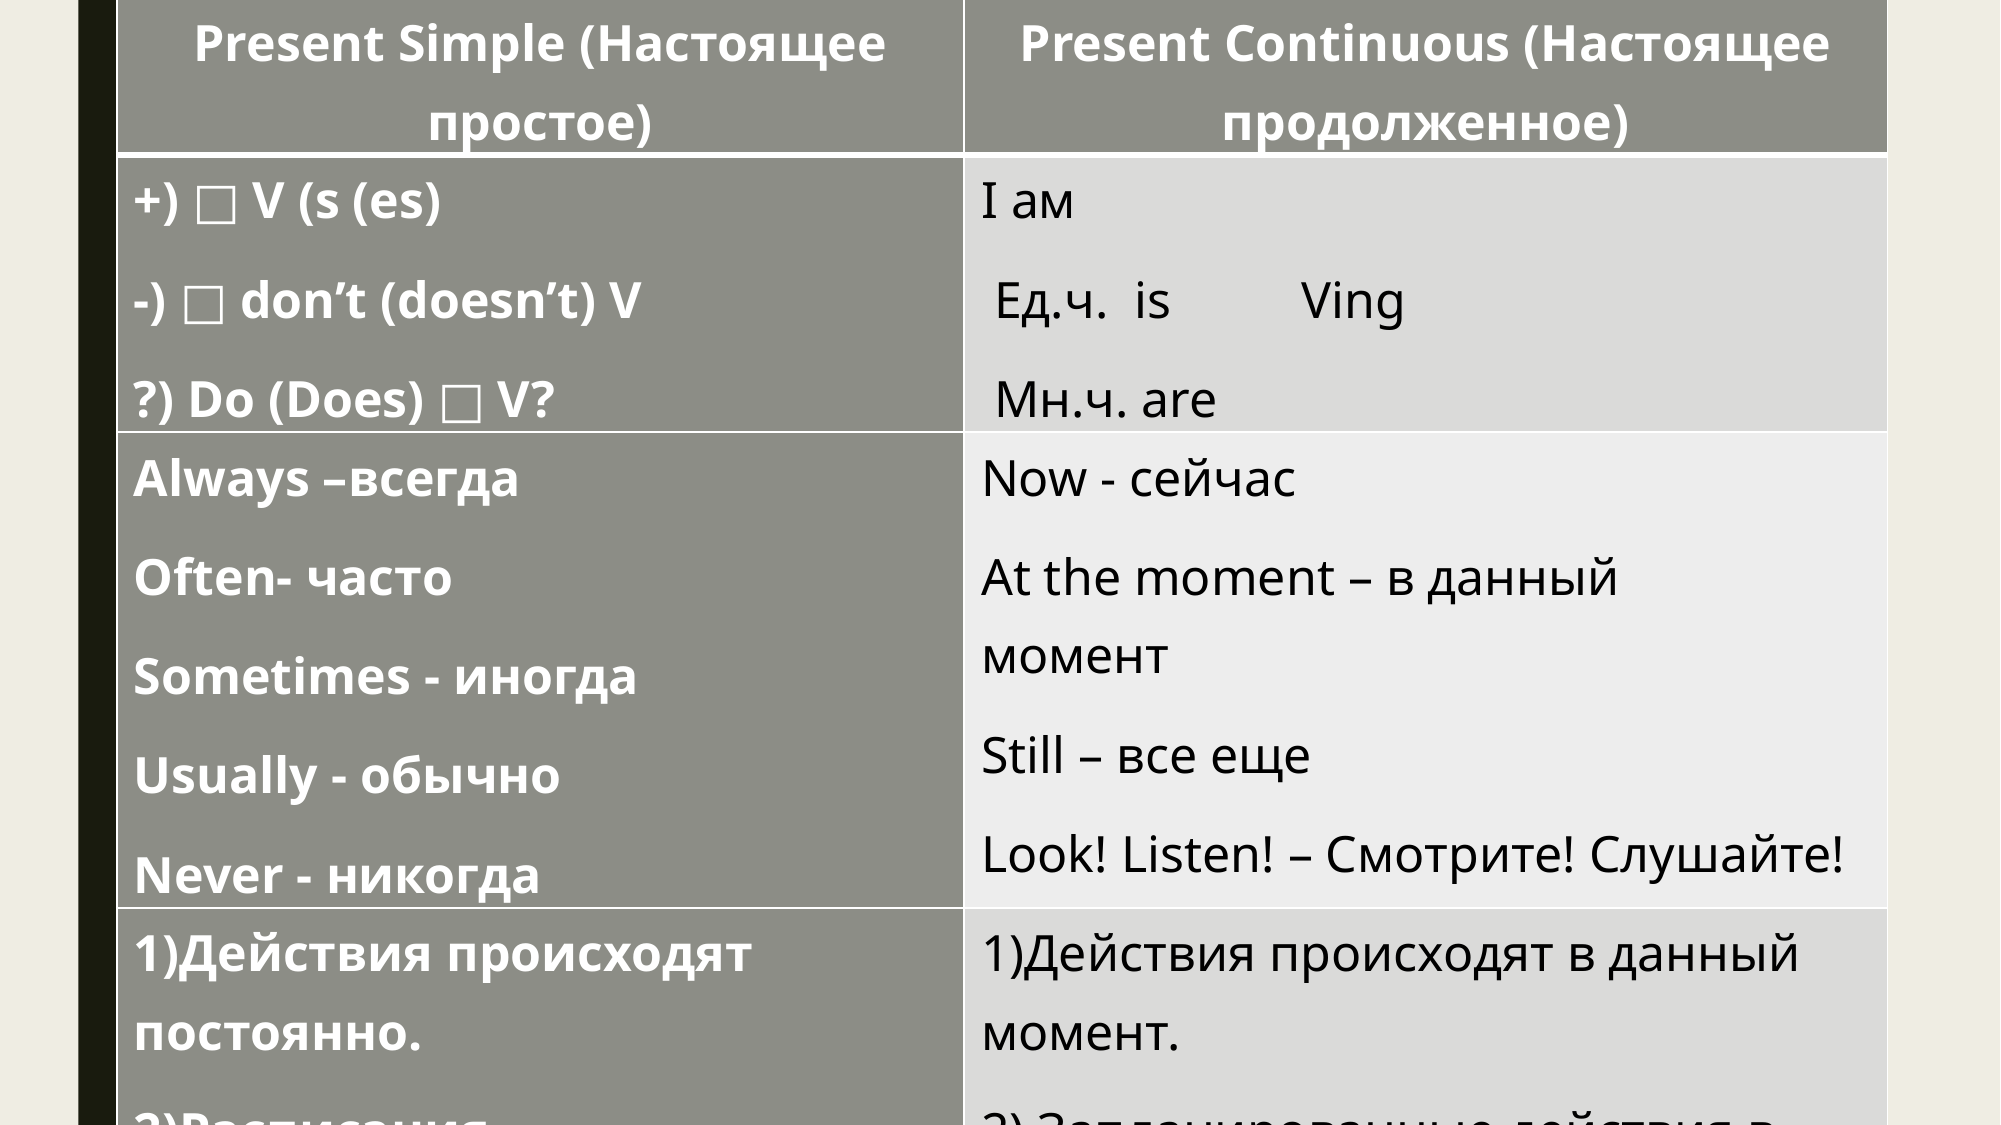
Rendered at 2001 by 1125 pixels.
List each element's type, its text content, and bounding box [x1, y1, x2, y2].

table_header Present Simple (Настоящее простое) [118, 0, 963, 152]
table_cell Always –всегда Often- часто Sometimes - иногда Usually - обычно Never - никогда [118, 433, 963, 907]
table_cell I ам Ед.ч. is Ving Мн.ч. are [965, 158, 1887, 431]
table_header Present Continuous (Настоящее продолженное) [965, 0, 1887, 152]
table_cell 1)Действия происходят постоянно. 2)Расписания [118, 909, 963, 1125]
table_cell +) □ V (s (es) -) □ don’t (doesn’t) V ?) Do (Does) □ V? [118, 158, 963, 431]
table_cell Now - сейчас At the moment – в данный момент Still – все еще Look! Listen! – Смотрите! Слушайте! [965, 433, 1887, 907]
table_cell 1)Действия происходят в данный момент. 2) Запланированные действия в будущем [965, 909, 1887, 1125]
